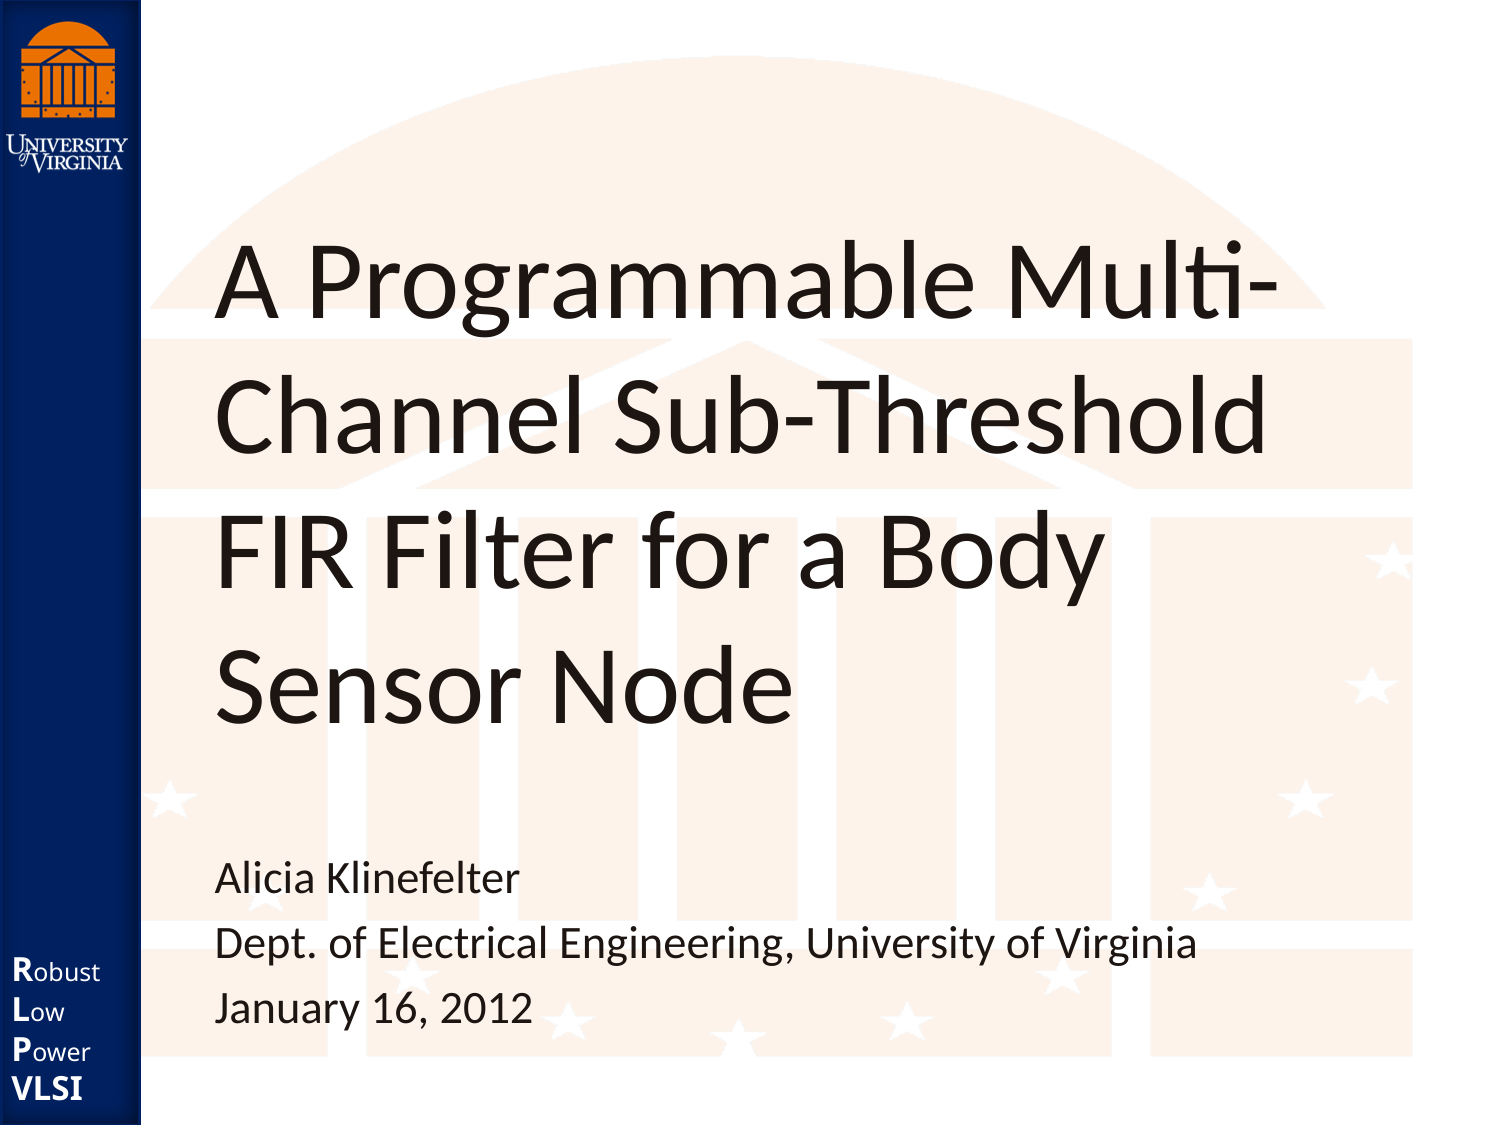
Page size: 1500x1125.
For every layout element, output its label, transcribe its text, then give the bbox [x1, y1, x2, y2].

title A Programmable Multi-Channel Sub-Threshold FIR Filter for a Body Sensor Node [199, 107, 1387, 754]
picture [0, 0, 141, 1125]
subtitle Alicia Klinefelter Dept. of Electrical Engineering, University of Virginia January 16, 2012 [199, 839, 1215, 1050]
